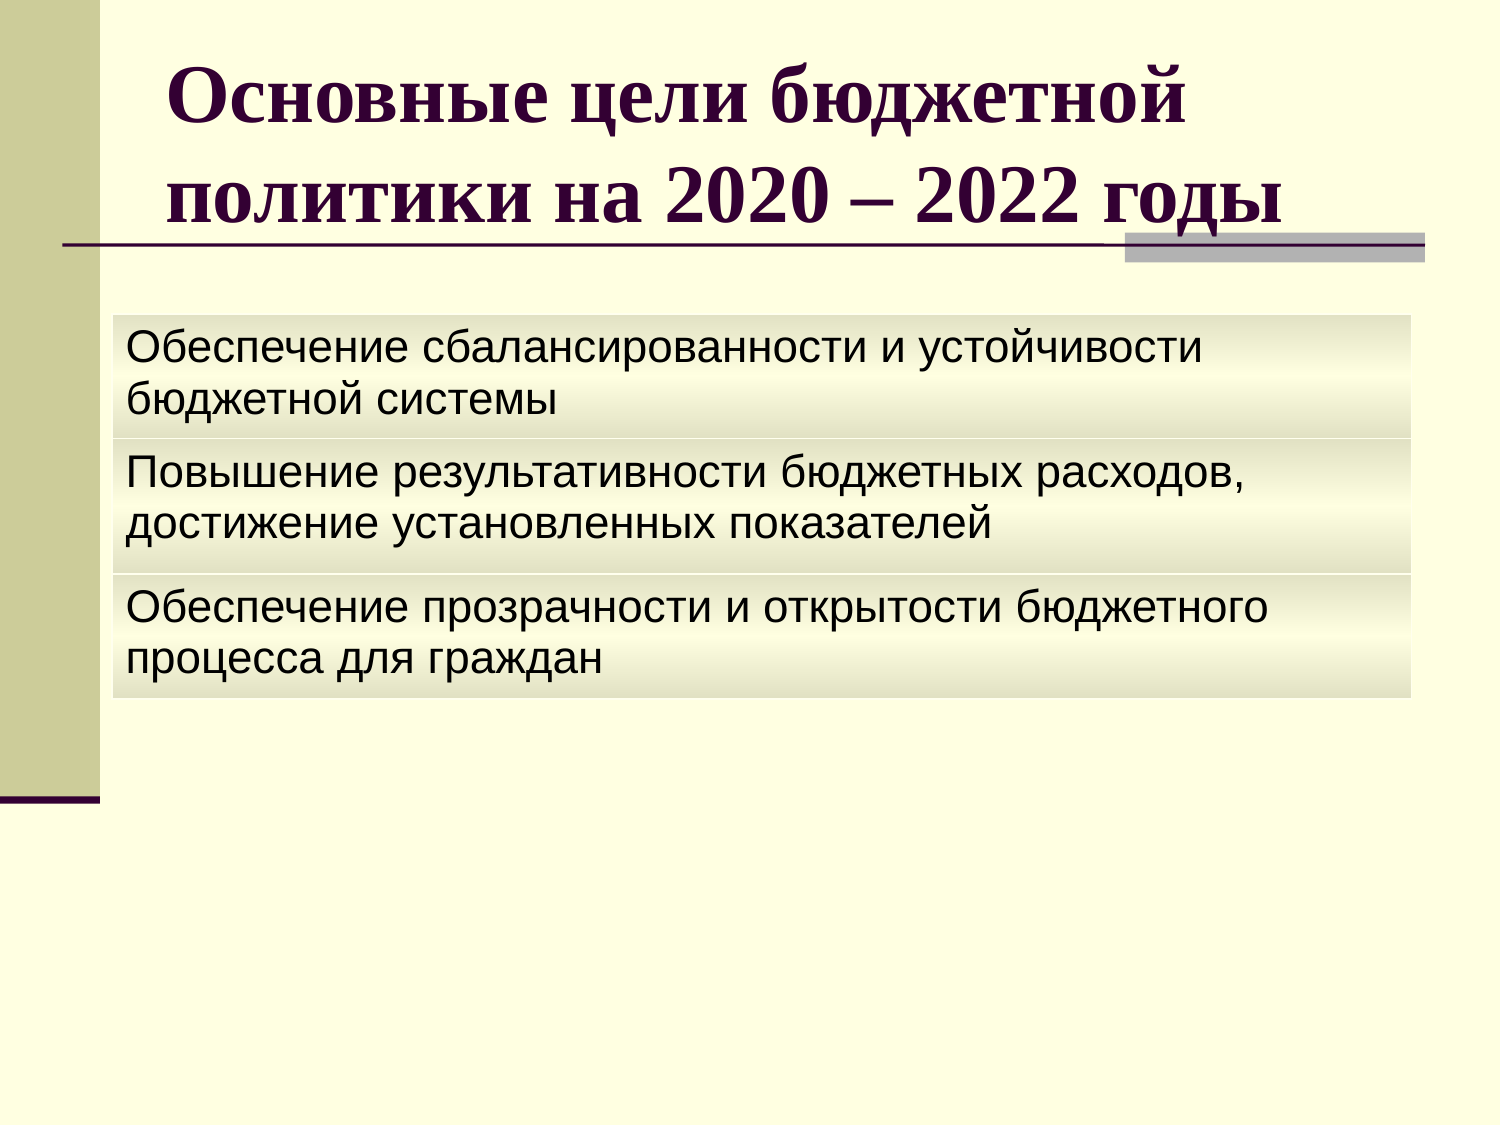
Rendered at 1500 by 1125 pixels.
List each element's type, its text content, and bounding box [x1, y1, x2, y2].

table_header Обеспечение сбалансированности и устойчивости бюджетной системы [113, 315, 1411, 438]
table_cell Повышение результативности бюджетных расходов, достижение установленных показателей [113, 439, 1411, 573]
table_cell Обеспечение прозрачности и открытости бюджетного процесса для граждан [113, 575, 1411, 698]
title Основные цели бюджетной политики на 2020 – 2022 годы [149, 45, 1426, 234]
